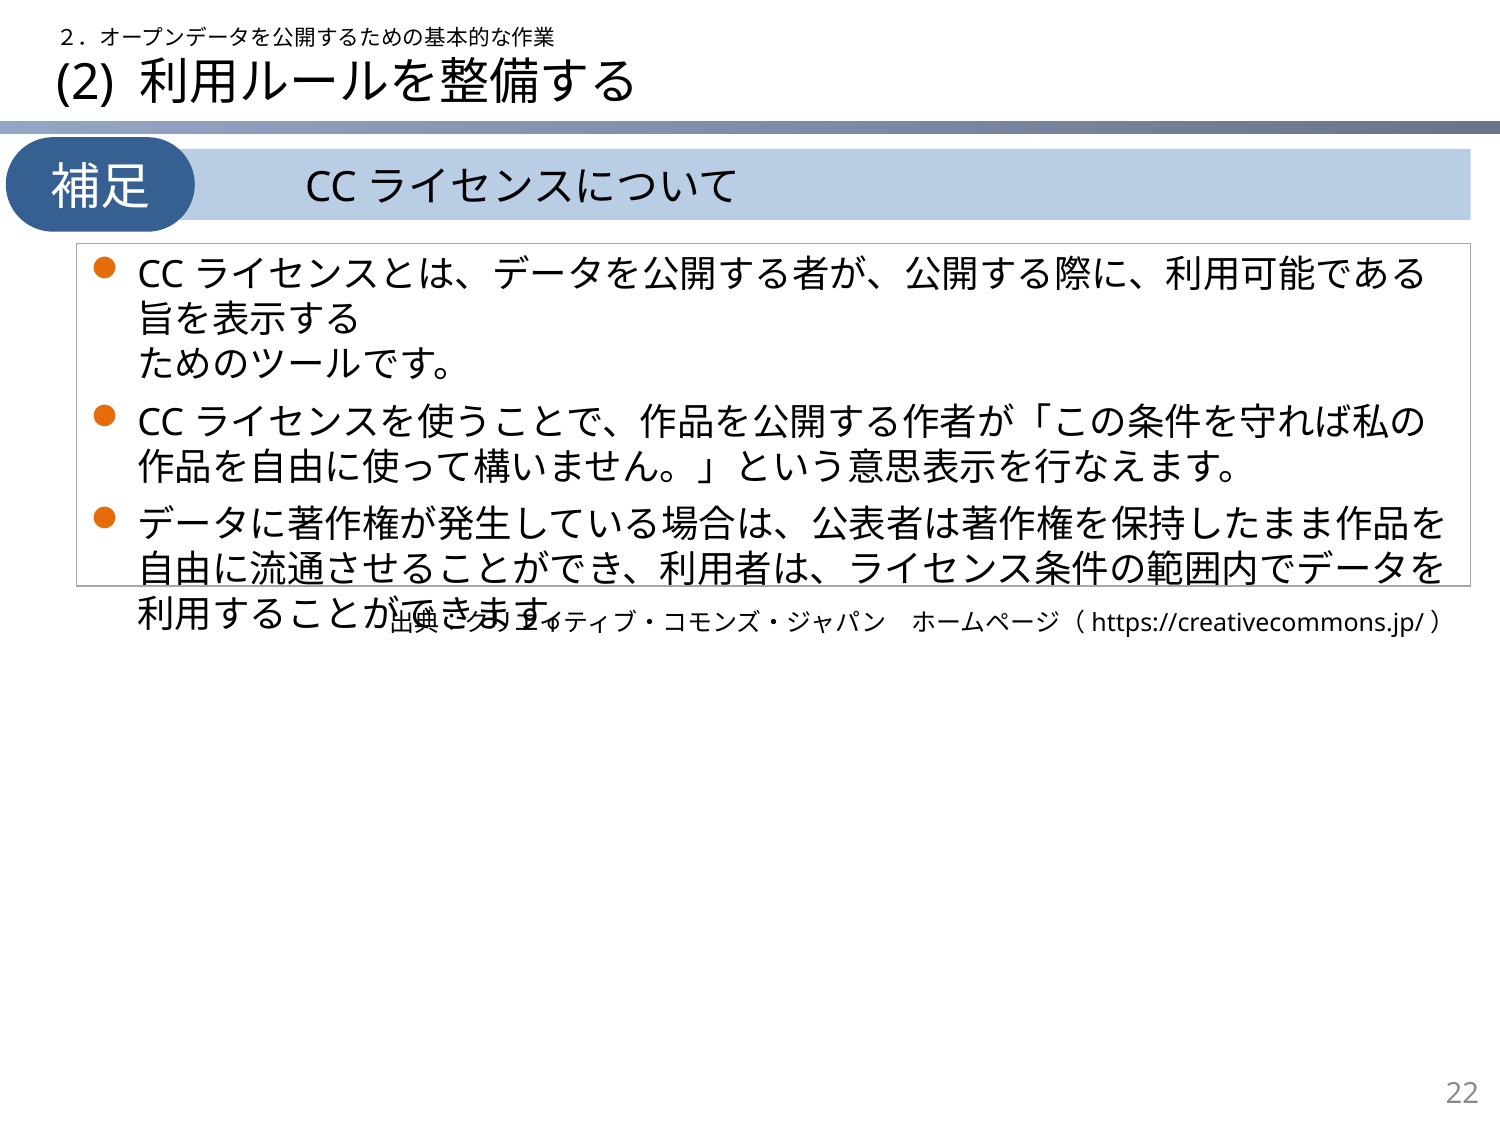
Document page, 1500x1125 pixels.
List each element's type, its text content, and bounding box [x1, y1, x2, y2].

text_box ２．オープンデータを公開するための基本的な作業 [41, 19, 1471, 58]
title (2) 利用ルールを整備する [41, 58, 1459, 119]
text_box CCライセンスとは、データを公開する者が、公開する際に、利用可能である旨を表示する ためのツールです。 CCライセンスを使うことで、作品を公開する作者が「この条件を守れば私の作品を自由に使って構いません。」という意思表示を行なえます。 データに著作権が発生している場合は、公表者は著作権を保持したまま作品を自由に流通させることができ、利用者は、ライセンス条件の範囲内でデータを利用することができます。 [76, 243, 1472, 587]
text_box 補足 [4, 136, 196, 233]
slide_number 21 [1411, 1070, 1495, 1118]
text_box CCライセンスについて [181, 148, 1472, 221]
text_box 出典：クリエイティブ・コモンズ・ジャパン ホームページ（https://creativecommons.jp/） [360, 597, 1471, 646]
